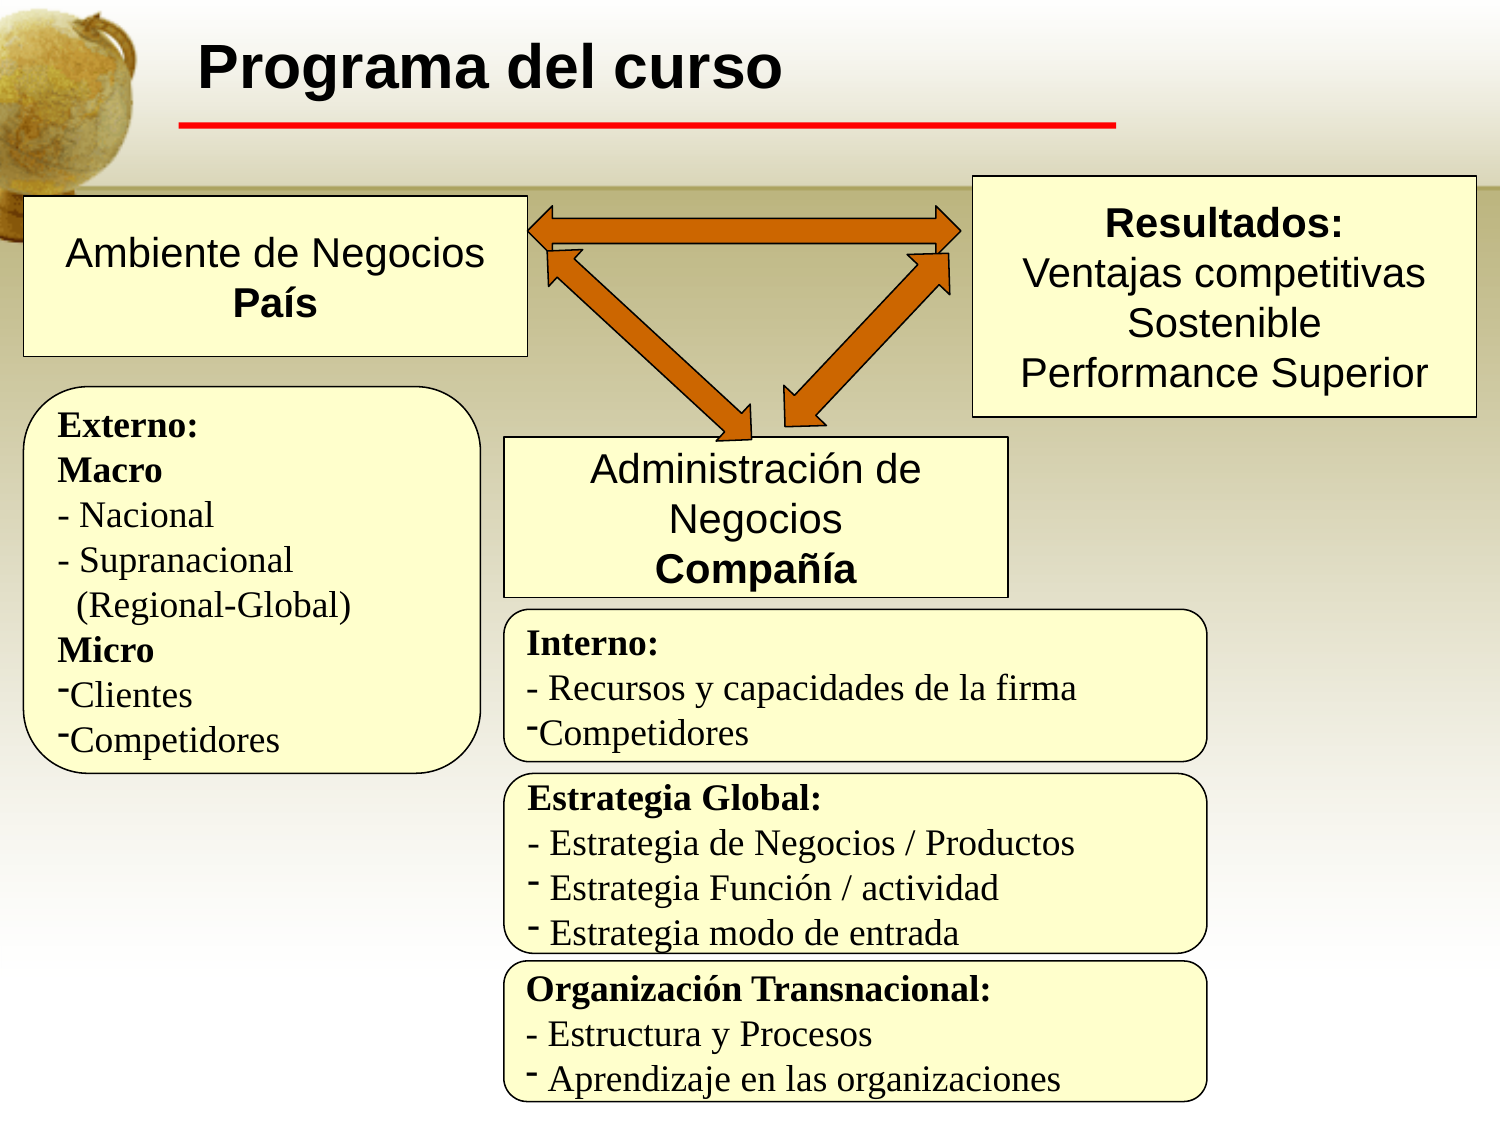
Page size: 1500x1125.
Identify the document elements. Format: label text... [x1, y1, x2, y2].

text_box Estrategia Global: - Estrategia de Negocios / Productos Estrategia Función / actividad Estrategia modo de entrada [503, 773, 1207, 954]
text_box Organización Transnacional: - Estructura y Procesos Aprendizaje en las organizaciones [503, 960, 1207, 1102]
text_box Interno: - Recursos y capacidades de la firma Competidores [503, 609, 1207, 762]
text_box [23, 175, 1477, 598]
text_box Externo: Macro - Nacional - Supranacional (Regional-Global) Micro Clientes Competidores [23, 604, 481, 774]
picture [0, 0, 1500, 1125]
text_box Programa del curso [183, 19, 1105, 109]
